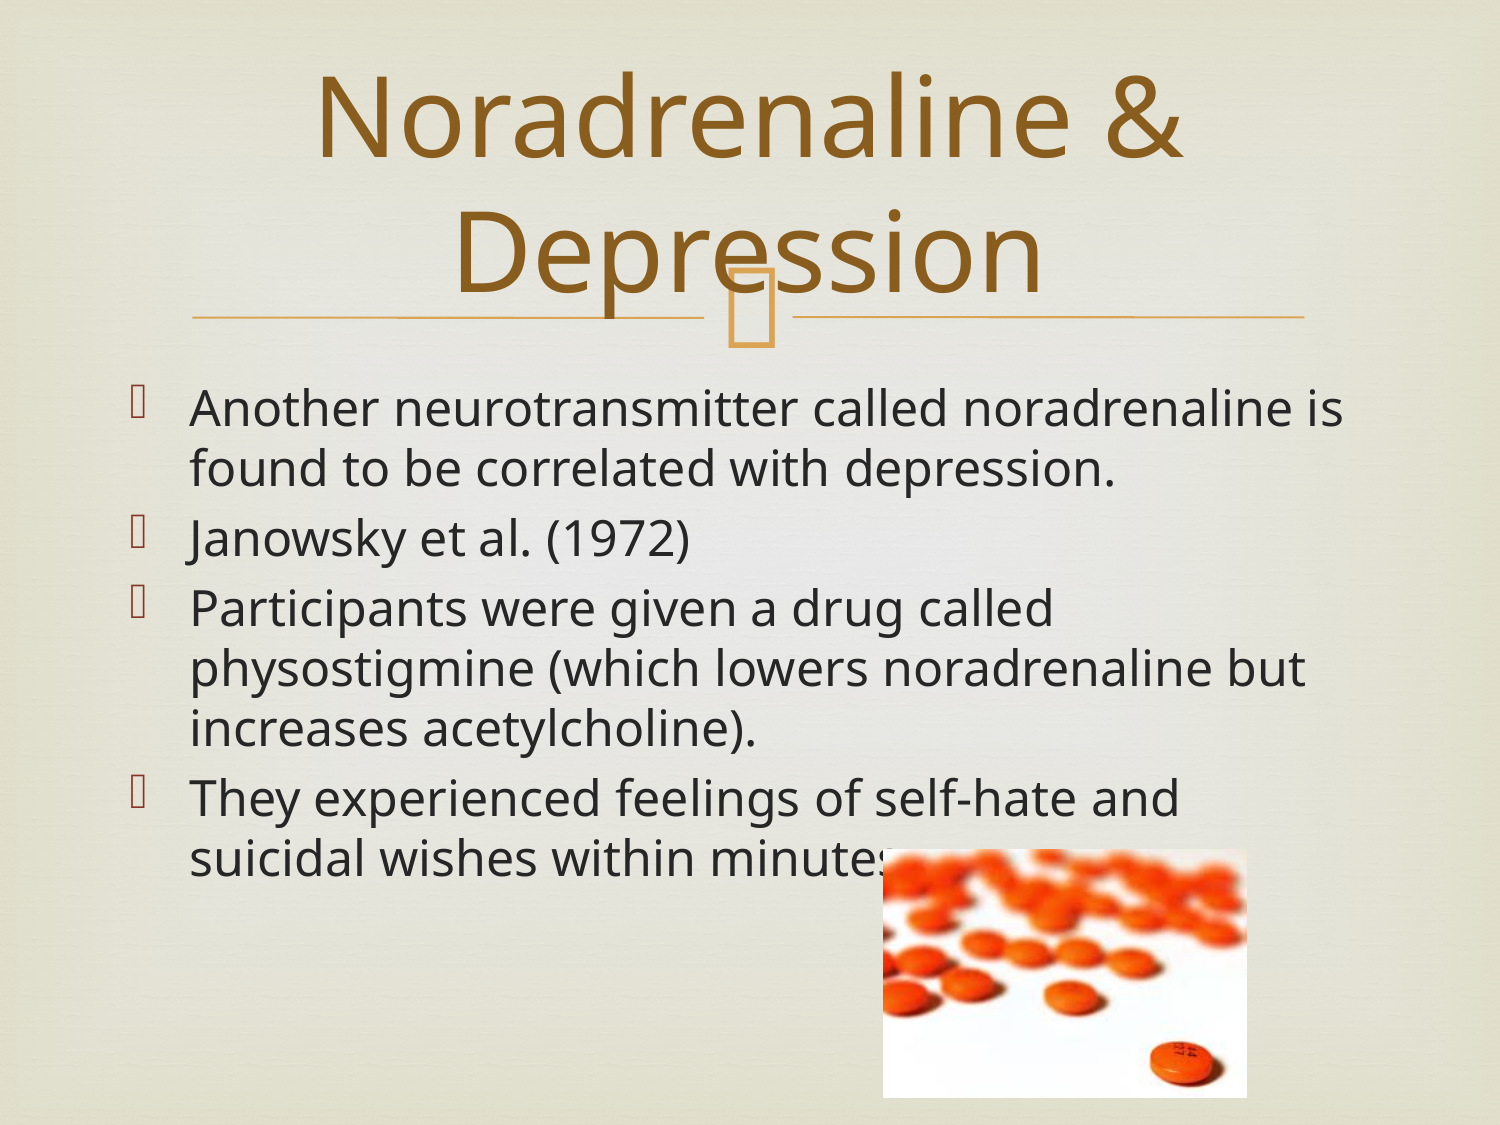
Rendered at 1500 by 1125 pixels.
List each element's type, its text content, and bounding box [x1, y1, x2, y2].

title Noradrenaline & Depression [112, 93, 1386, 267]
picture [882, 849, 1248, 1098]
list Another neurotransmitter called noradrenaline is found to be correlated with depression. Janowsky et al. (1972) Participants were given a drug called physostigmine (which lowers noradrenaline but increases acetylcholine). They experienced feelings of self-hate and suicidal wishes within minutes. [114, 368, 1386, 1005]
